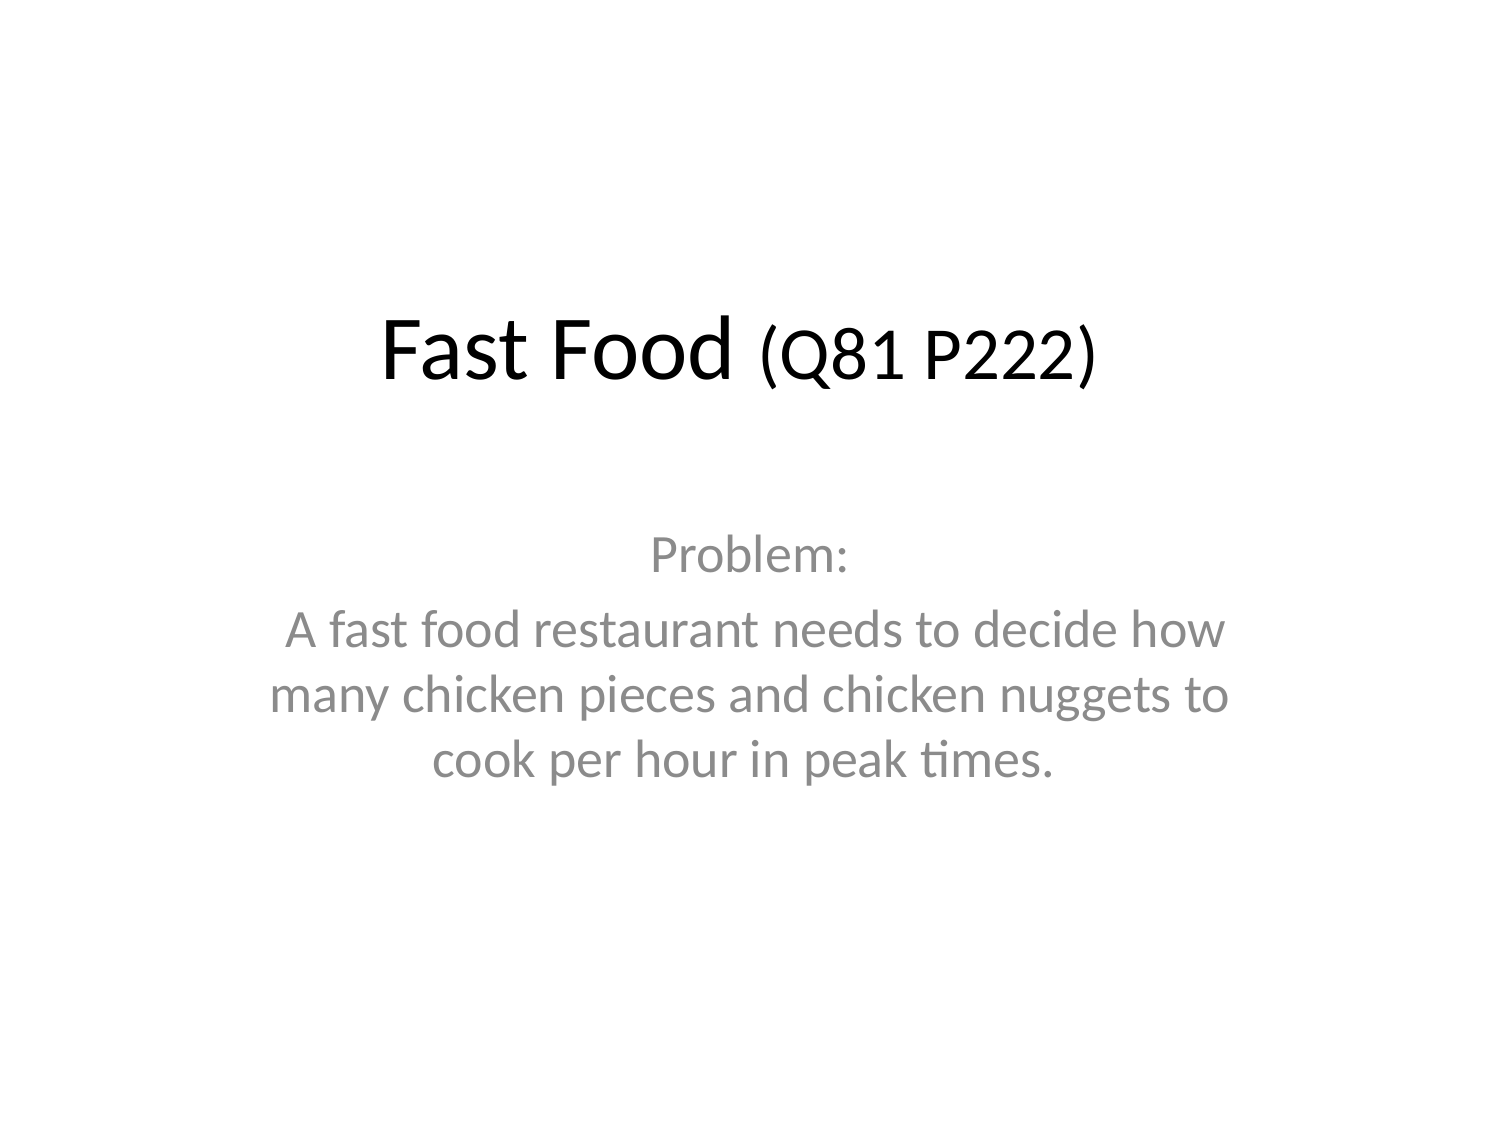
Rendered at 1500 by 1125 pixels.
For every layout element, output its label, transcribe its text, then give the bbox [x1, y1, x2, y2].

title Fast Food (Q81 P222) [112, 222, 1388, 464]
subtitle Problem: A fast food restaurant needs to decide how many chicken pieces and chicken nuggets to cook per hour in peak times. [225, 510, 1275, 799]
